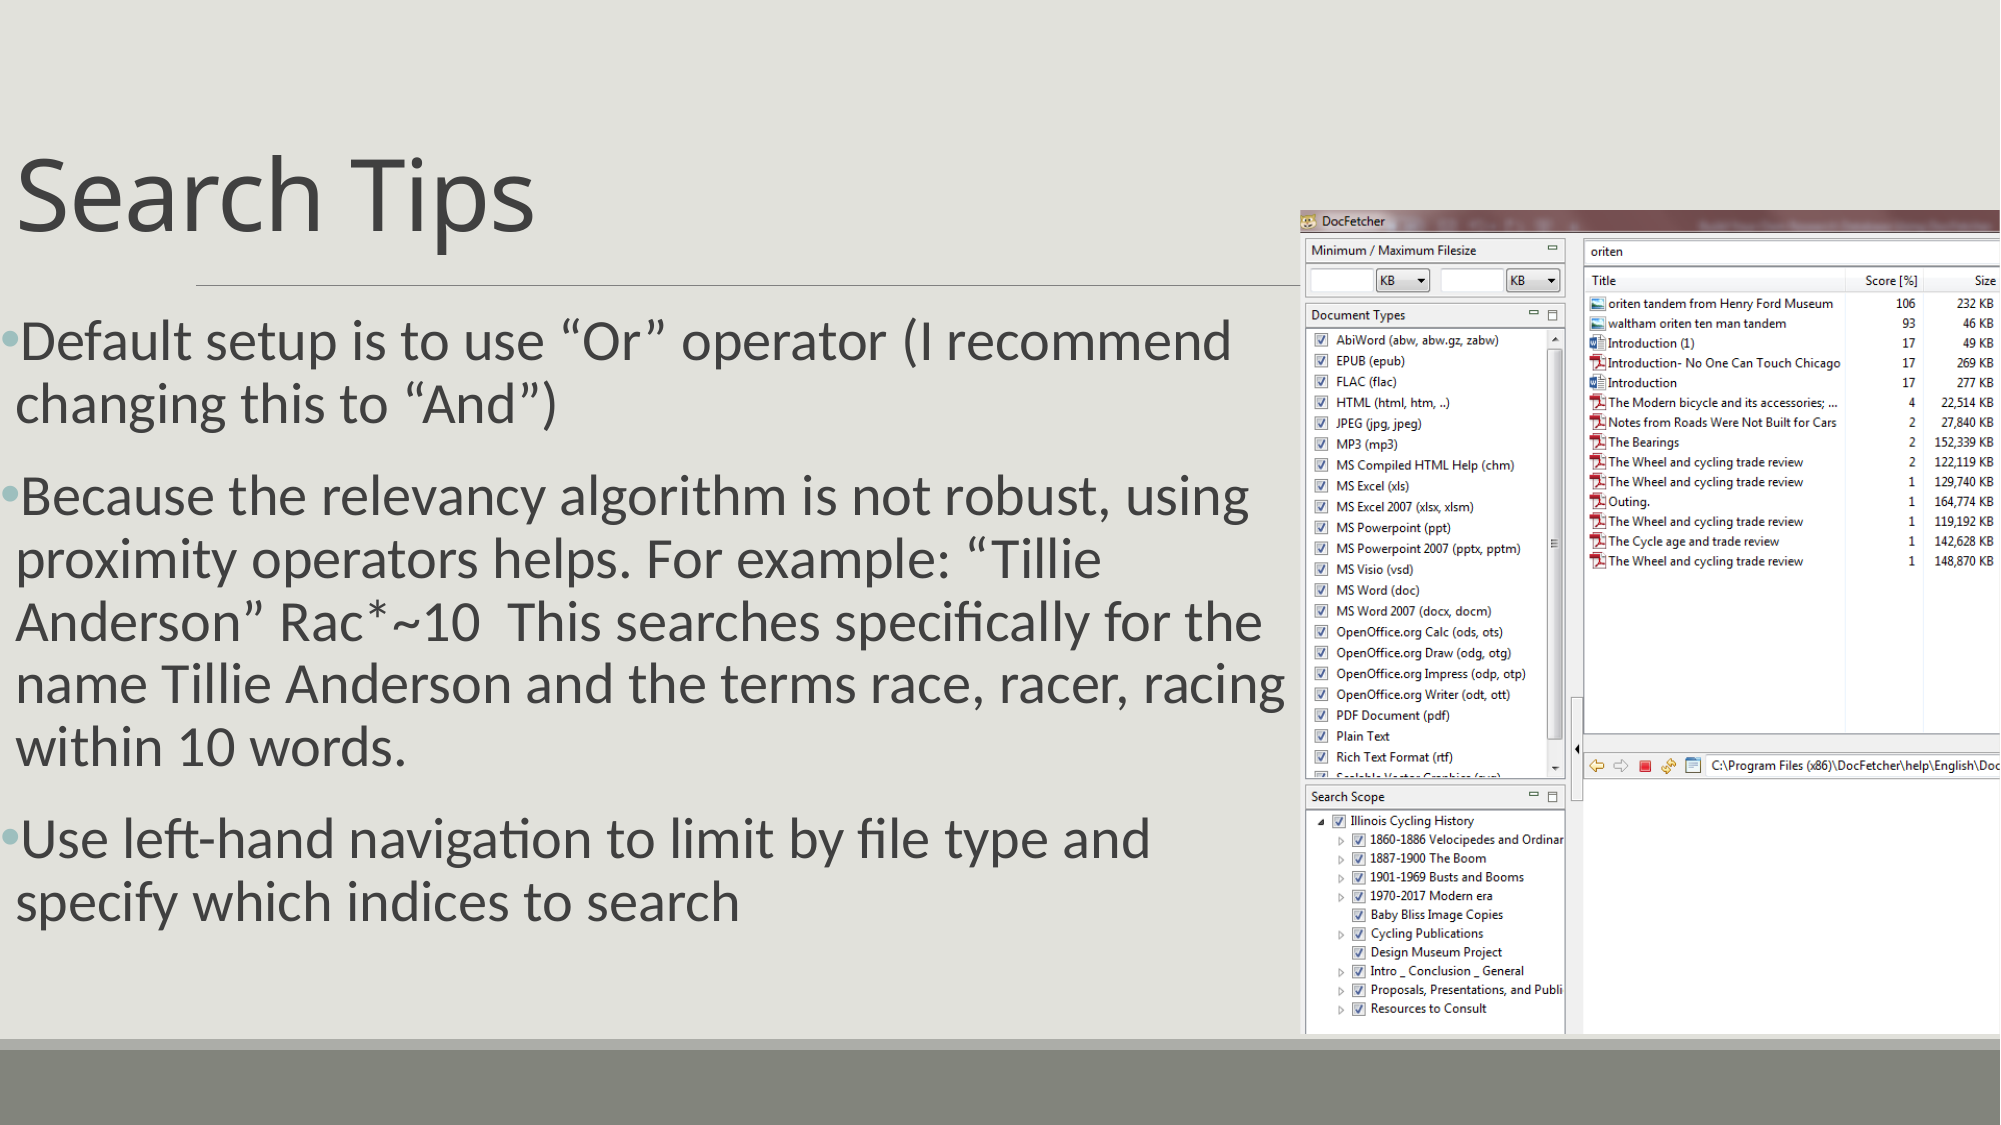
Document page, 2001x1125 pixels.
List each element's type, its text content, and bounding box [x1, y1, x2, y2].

title Search Tips [0, 21, 1651, 260]
list Default setup is to use “Or” operator (I recommend changing this to “And”) Because the relevancy algorithm is not robust, using proximity operators helps. For example: “Tillie Anderson” Rac*~10 This searches specifically for the name Tillie Anderson and the terms race, racer, racing within 10 words. Use left-hand navigation to limit by file type and specify which indices to search [0, 302, 1296, 963]
picture [1299, 209, 2000, 1035]
